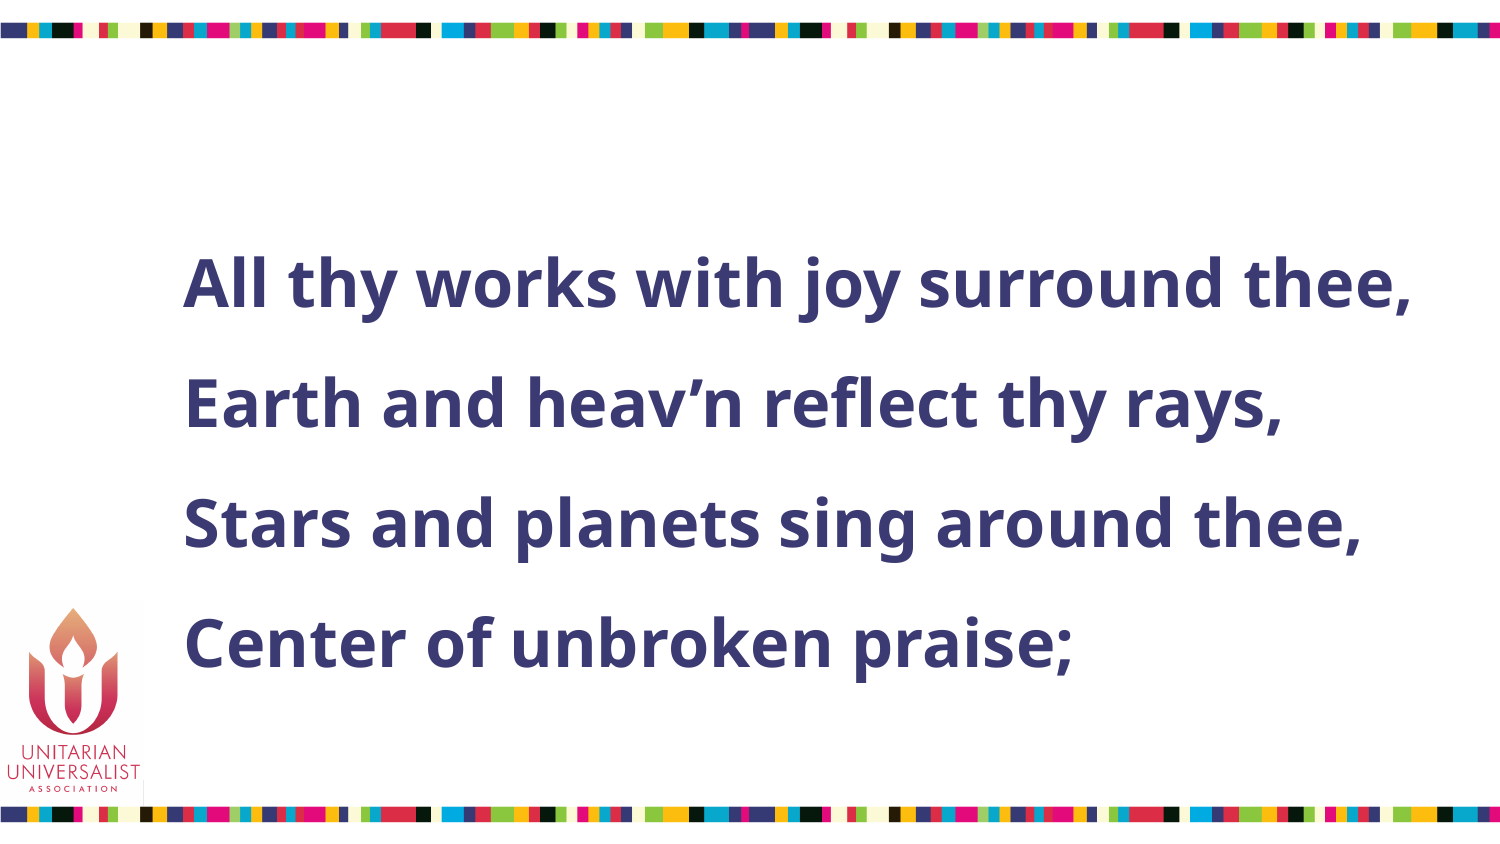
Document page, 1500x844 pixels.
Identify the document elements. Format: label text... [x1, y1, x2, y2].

text_box All thy works with joy surround thee, Earth and heav’n reflect thy rays, Stars and planets sing around thee, Center of unbroken praise; [168, 185, 1457, 696]
picture [0, 600, 1500, 824]
picture [0, 22, 1500, 40]
